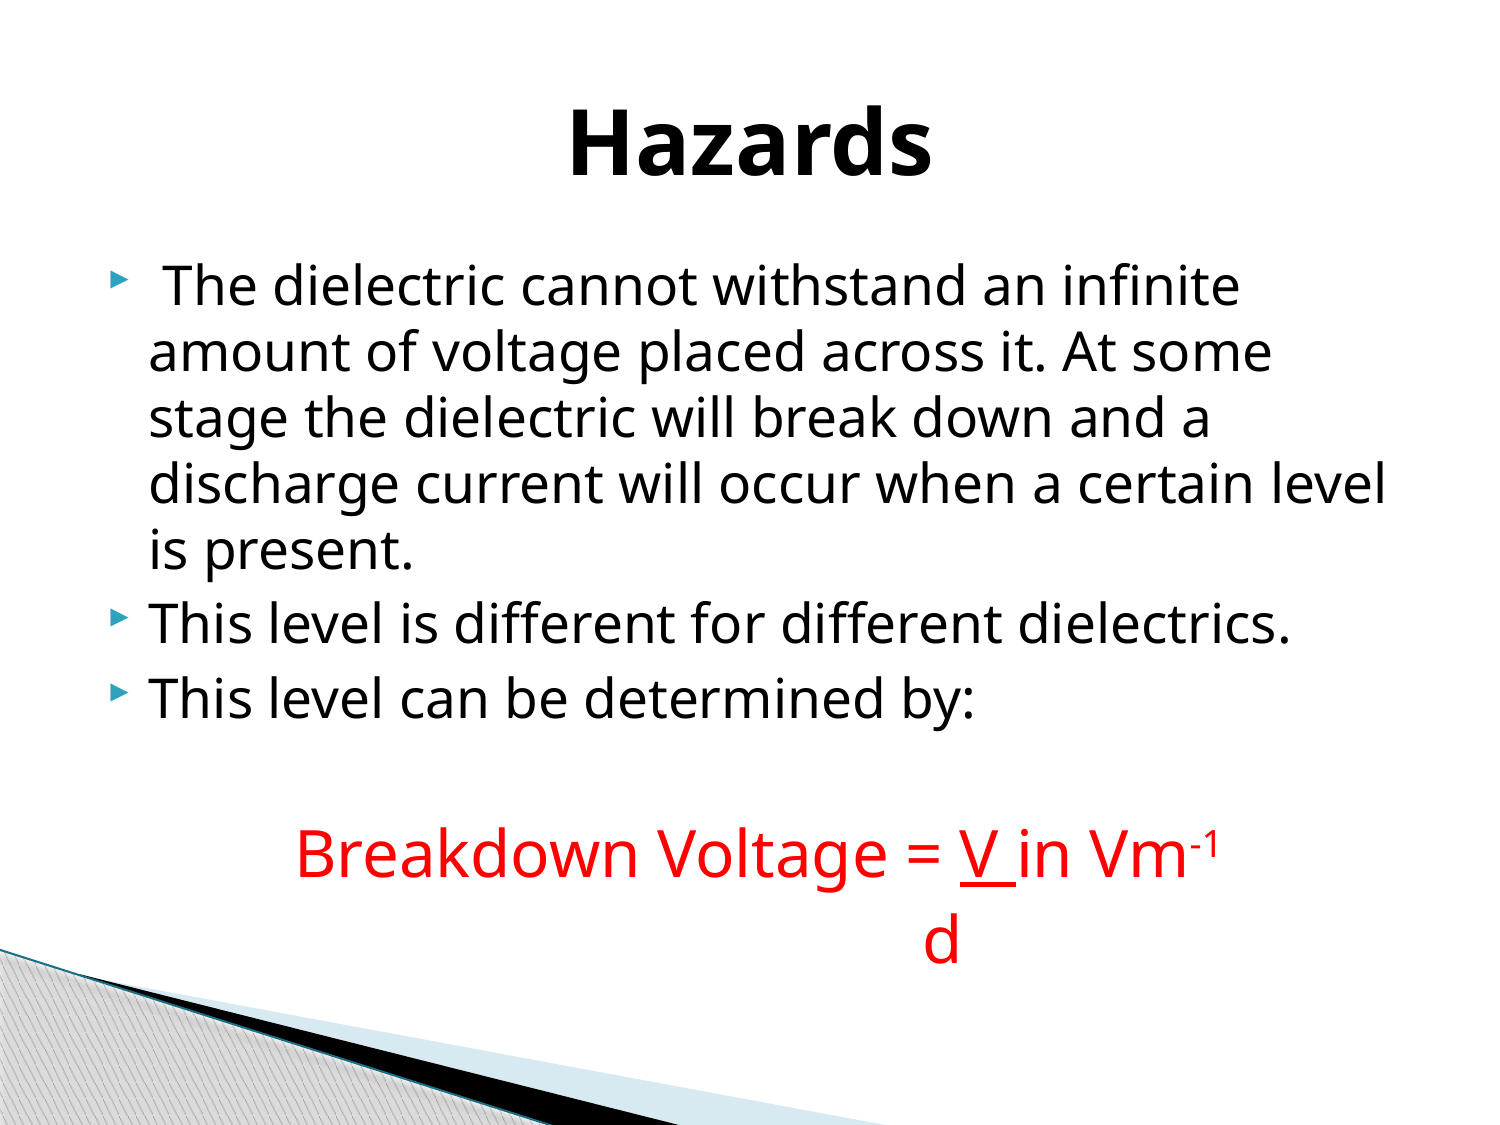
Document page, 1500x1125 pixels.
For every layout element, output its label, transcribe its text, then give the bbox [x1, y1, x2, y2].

list The dielectric cannot withstand an infinite amount of voltage placed across it. At some stage the dielectric will break down and a discharge current will occur when a certain level is present. This level is different for different dielectrics. This level can be determined by: Breakdown Voltage = V in Vm-1 d [75, 243, 1425, 986]
title Hazards [75, 45, 1425, 233]
